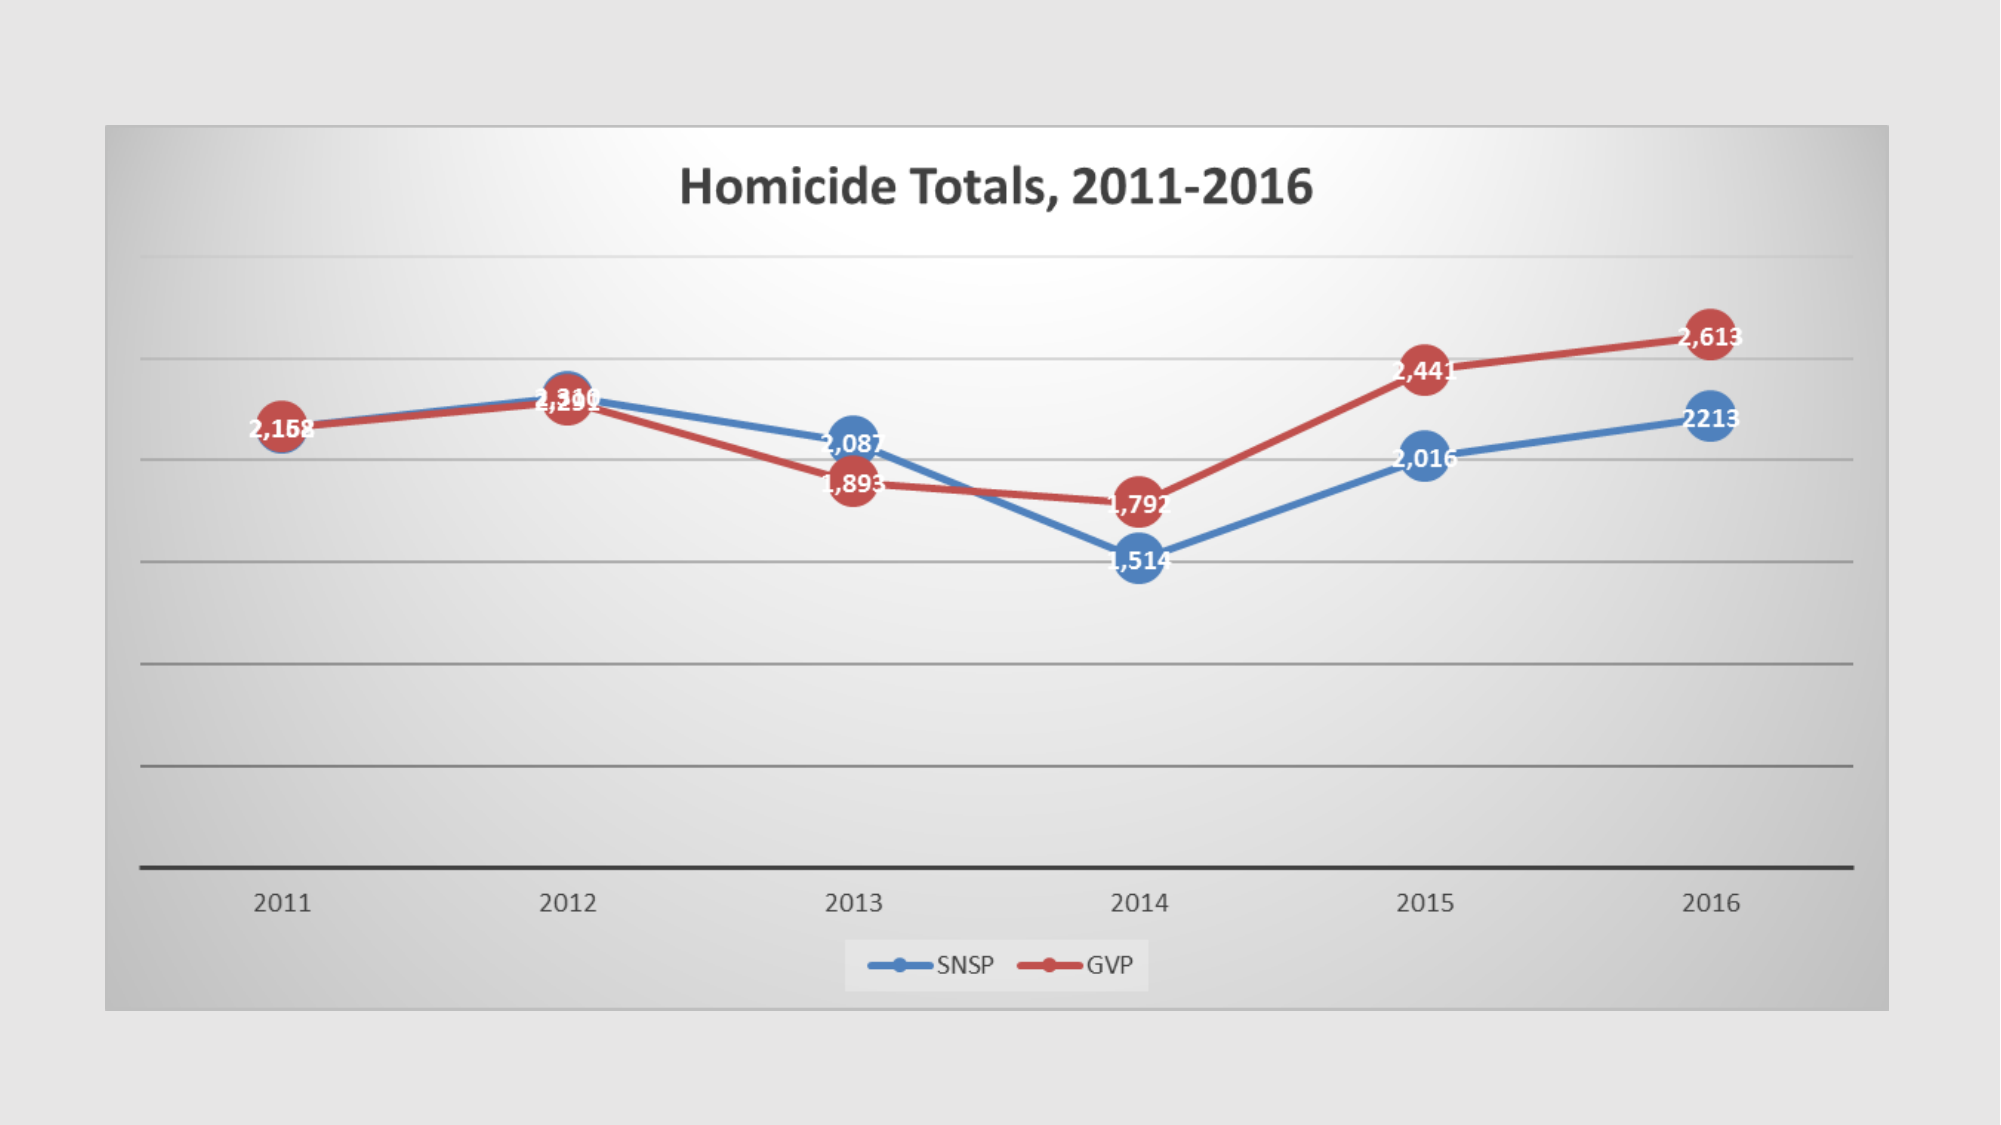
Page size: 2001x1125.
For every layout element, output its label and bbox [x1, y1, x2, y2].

list [105, 125, 1889, 1011]
